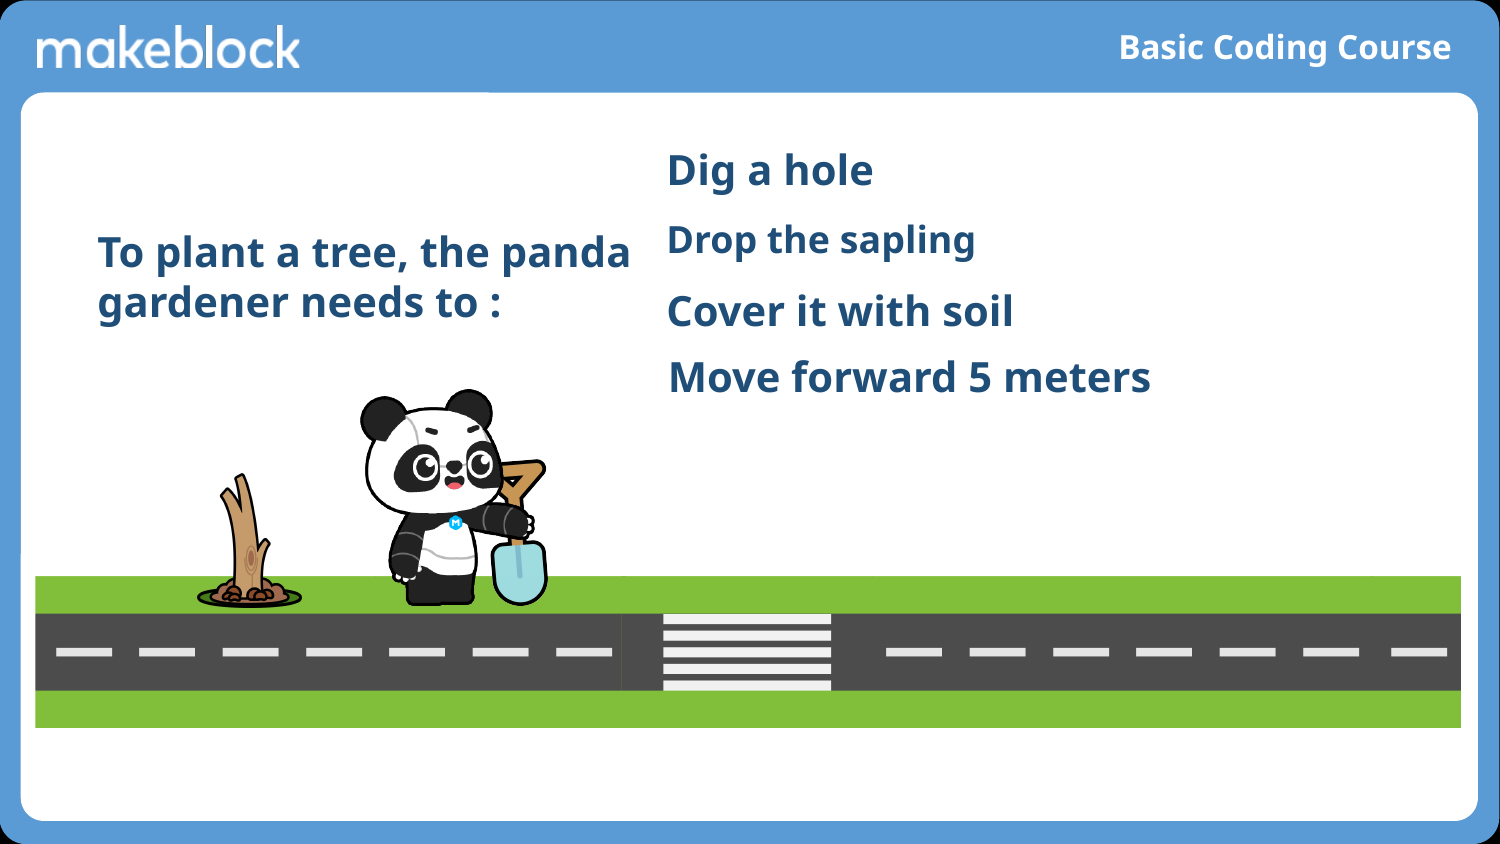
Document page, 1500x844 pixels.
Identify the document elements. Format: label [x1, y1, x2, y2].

text_box [35, 576, 1461, 728]
text_box [0, 0, 1500, 844]
text_box [360, 389, 548, 606]
picture [196, 473, 302, 608]
